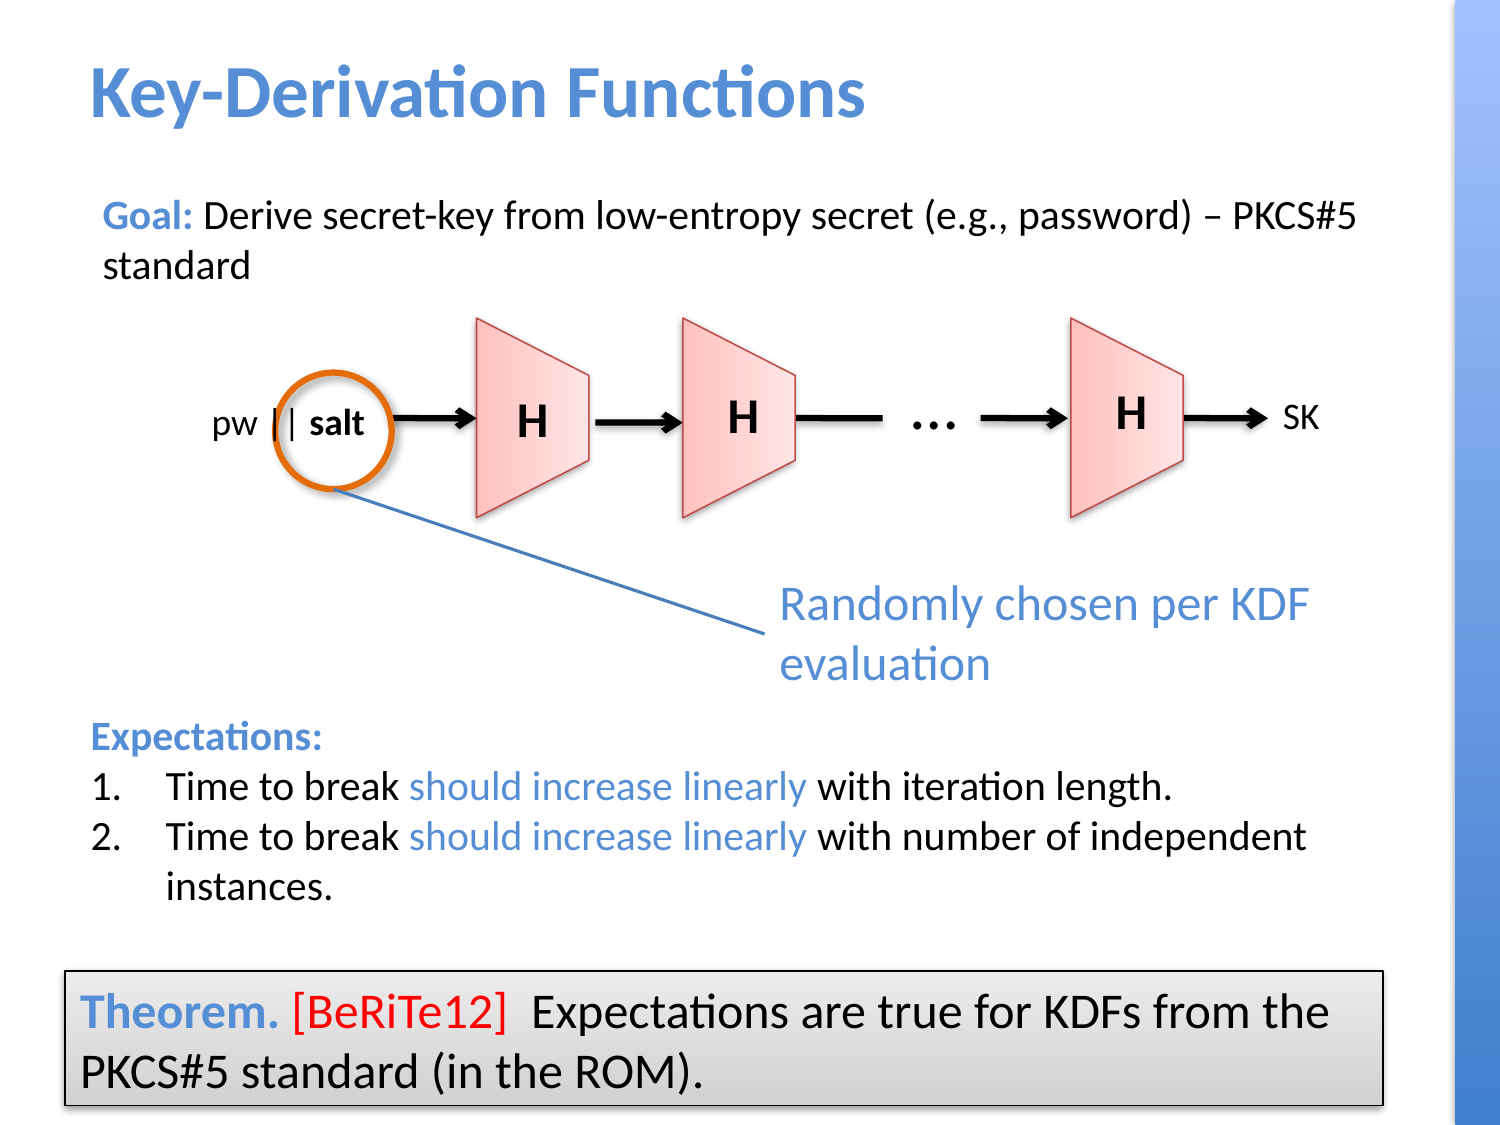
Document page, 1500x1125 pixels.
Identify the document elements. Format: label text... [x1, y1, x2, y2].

text_box [204, 193, 235, 255]
text_box [475, 456, 590, 487]
text_box H [471, 380, 594, 456]
text_box [1070, 448, 1184, 519]
text_box [276, 392, 394, 492]
text_box SK [1268, 384, 1357, 445]
text_box [1070, 317, 1179, 372]
text_box H [682, 375, 805, 451]
text_box [682, 317, 796, 375]
text_box [682, 451, 796, 487]
text_box … [897, 355, 973, 451]
text_box pw || salt [179, 390, 380, 451]
text_box Theorem. [BeRiTe12] Expectations are true for KDFs from the PKCS#5 standard (in the ROM). [64, 970, 1384, 1106]
text_box H [1070, 372, 1193, 448]
text_box Randomly chosen per KDF evaluation [764, 563, 1419, 698]
text_box [289, 370, 378, 390]
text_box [333, 488, 765, 635]
text_box [475, 317, 590, 380]
title Key-Derivation Functions [75, 25, 1431, 150]
text_box Expectations: Time to break should increase linearly with iteration length. Time to break should increase linearly with number of independent instances. [75, 701, 1419, 917]
text_box Goal: Derive secret-key from low-entropy secret (e.g., password) – PKCS#5 standard [87, 179, 1419, 295]
